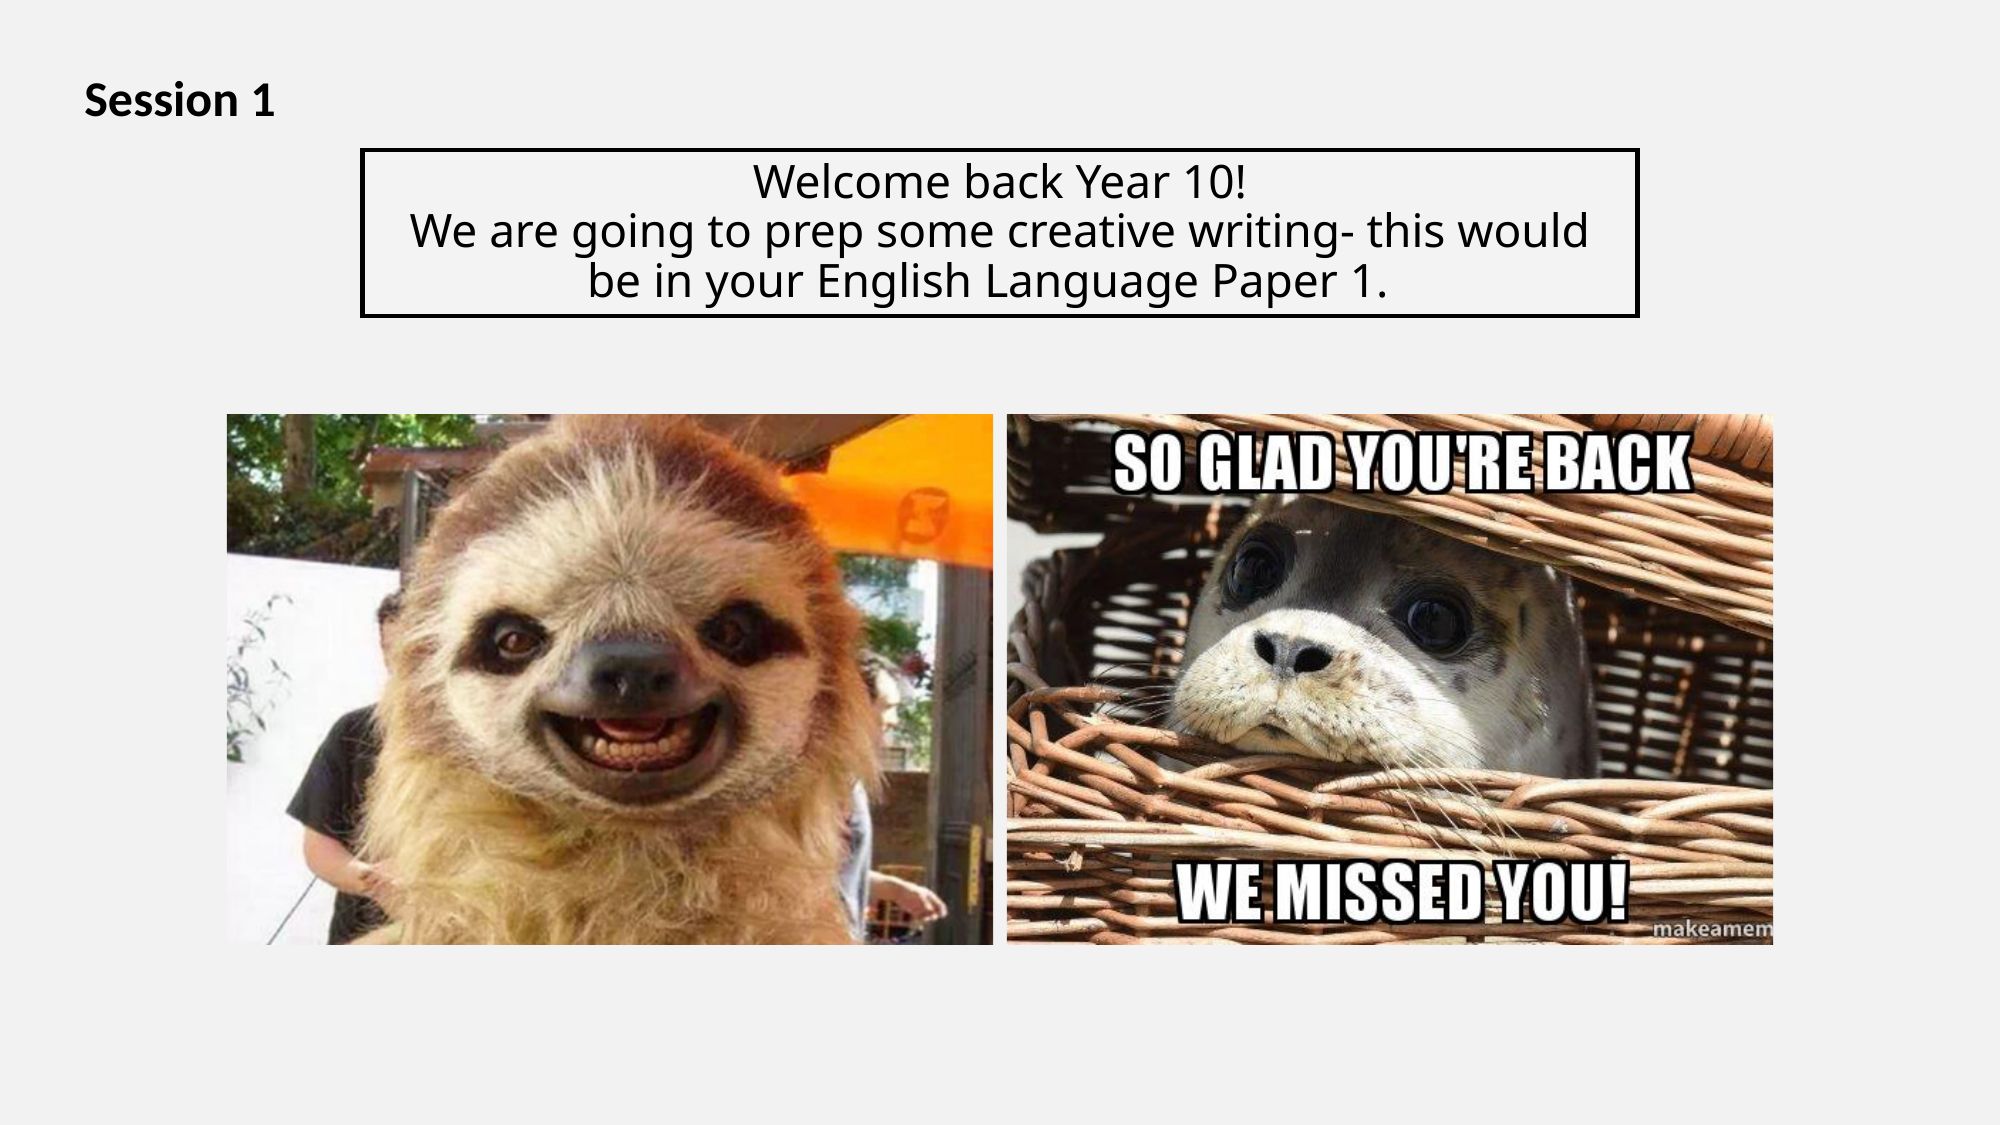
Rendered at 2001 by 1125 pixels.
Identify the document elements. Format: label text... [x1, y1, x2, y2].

text_box Session 1 [69, 58, 340, 134]
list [1006, 414, 1774, 945]
title Welcome back Year 10! We are going to prep some creative writing- this would be in your English Language Paper 1. [362, 150, 1638, 317]
picture [226, 414, 994, 945]
